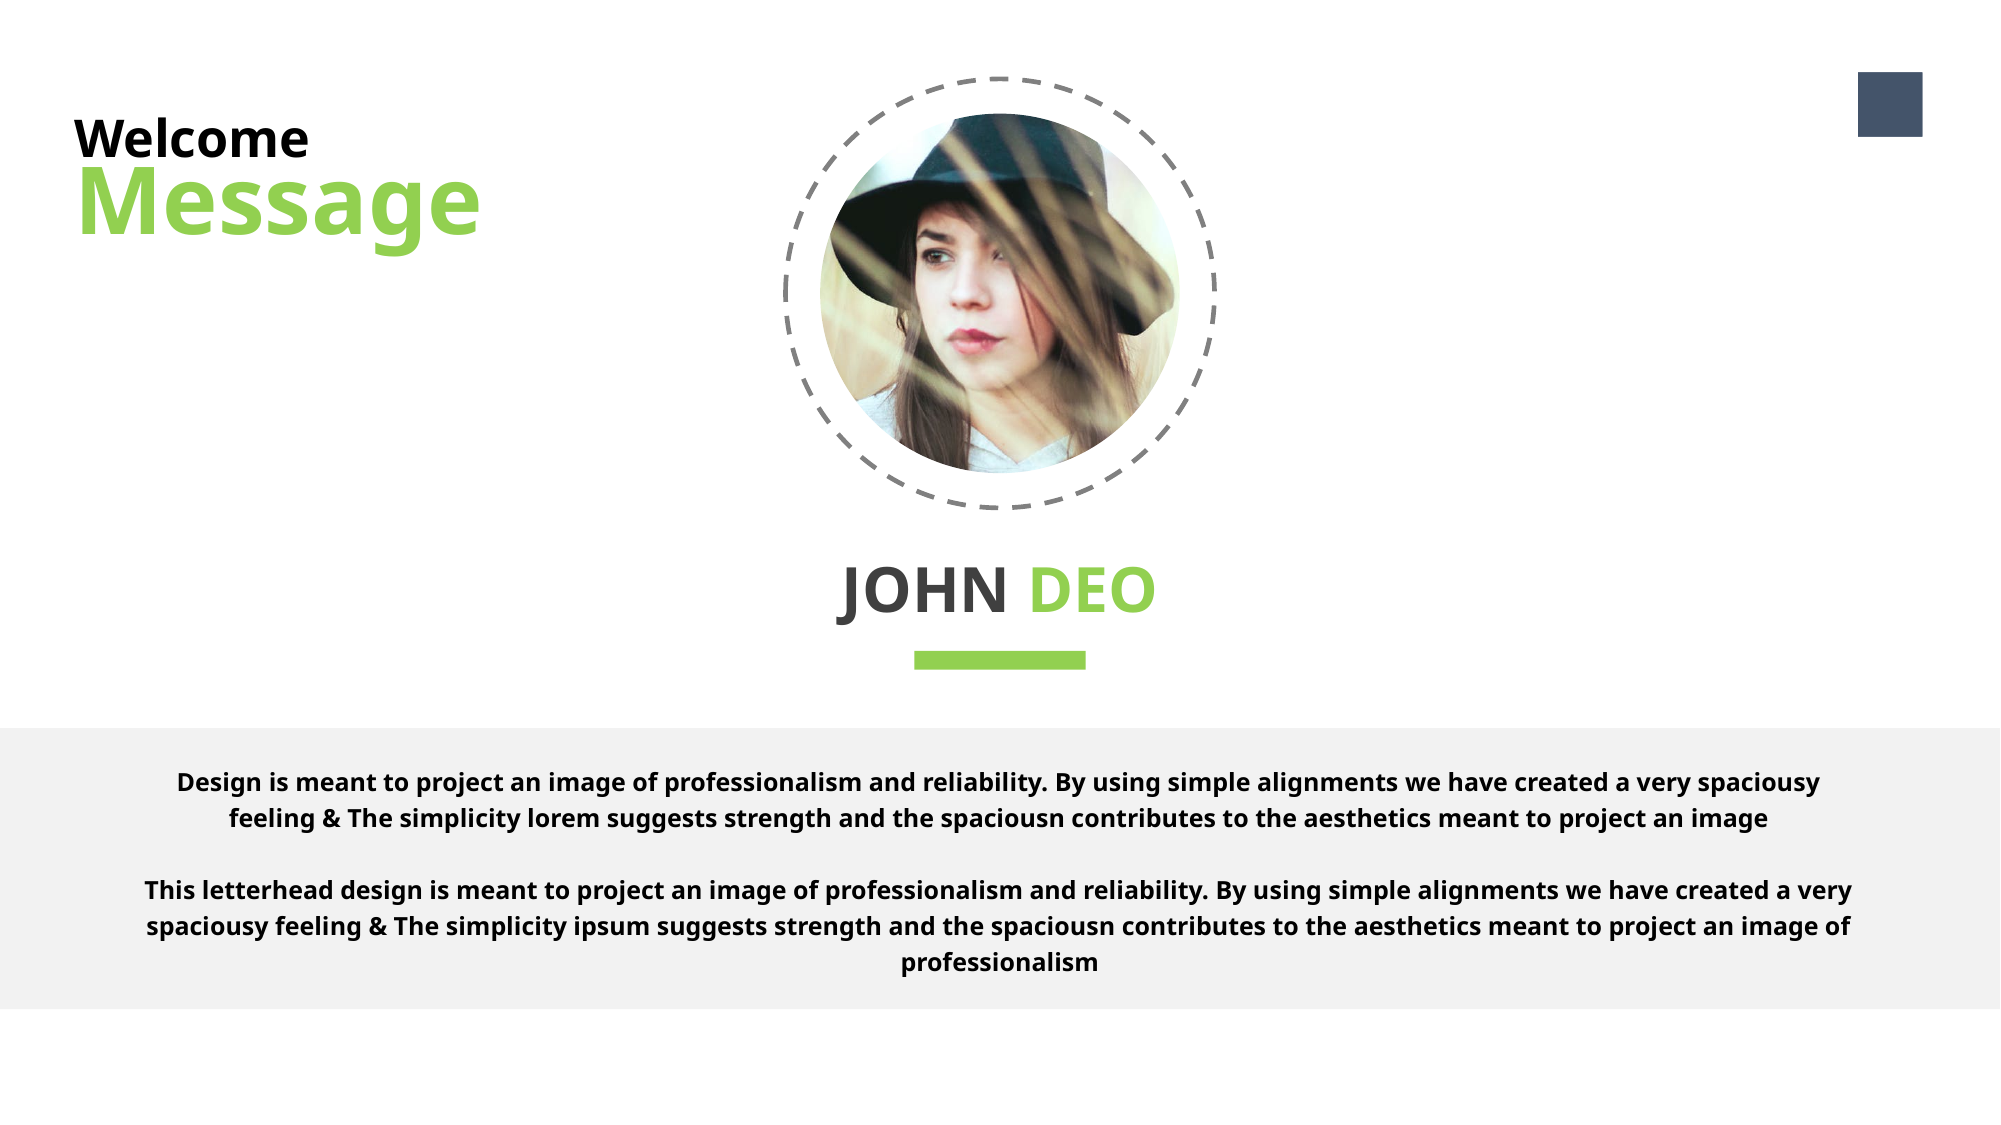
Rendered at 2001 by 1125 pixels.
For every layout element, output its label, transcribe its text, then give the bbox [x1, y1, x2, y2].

slide_number 2 [1854, 78, 1927, 130]
text_box [913, 650, 1087, 671]
text_box [884, 77, 1116, 113]
text_box [1857, 71, 1924, 78]
text_box [784, 175, 820, 412]
text_box [0, 727, 2000, 1010]
text_box [1857, 130, 1924, 138]
text_box Design is meant to project an image of professionalism and reliability. By using simple alignments we have created a very spaciousy feeling & The simplicity lorem suggests strength and the spaciousn contributes to the aesthetics meant to project an image This letterhead design is meant to project an image of professionalism and reliability. By using simple alignments we have created a very spaciousy feeling & The simplicity ipsum suggests strength and the spaciousn contributes to the aesthetics meant to project an image of professionalism [137, 750, 1863, 988]
text_box Welcome Message [59, 78, 498, 261]
text_box [882, 474, 1118, 509]
picture [820, 113, 1180, 474]
text_box [1180, 175, 1216, 412]
text_box JOHN DEO [808, 542, 1192, 633]
